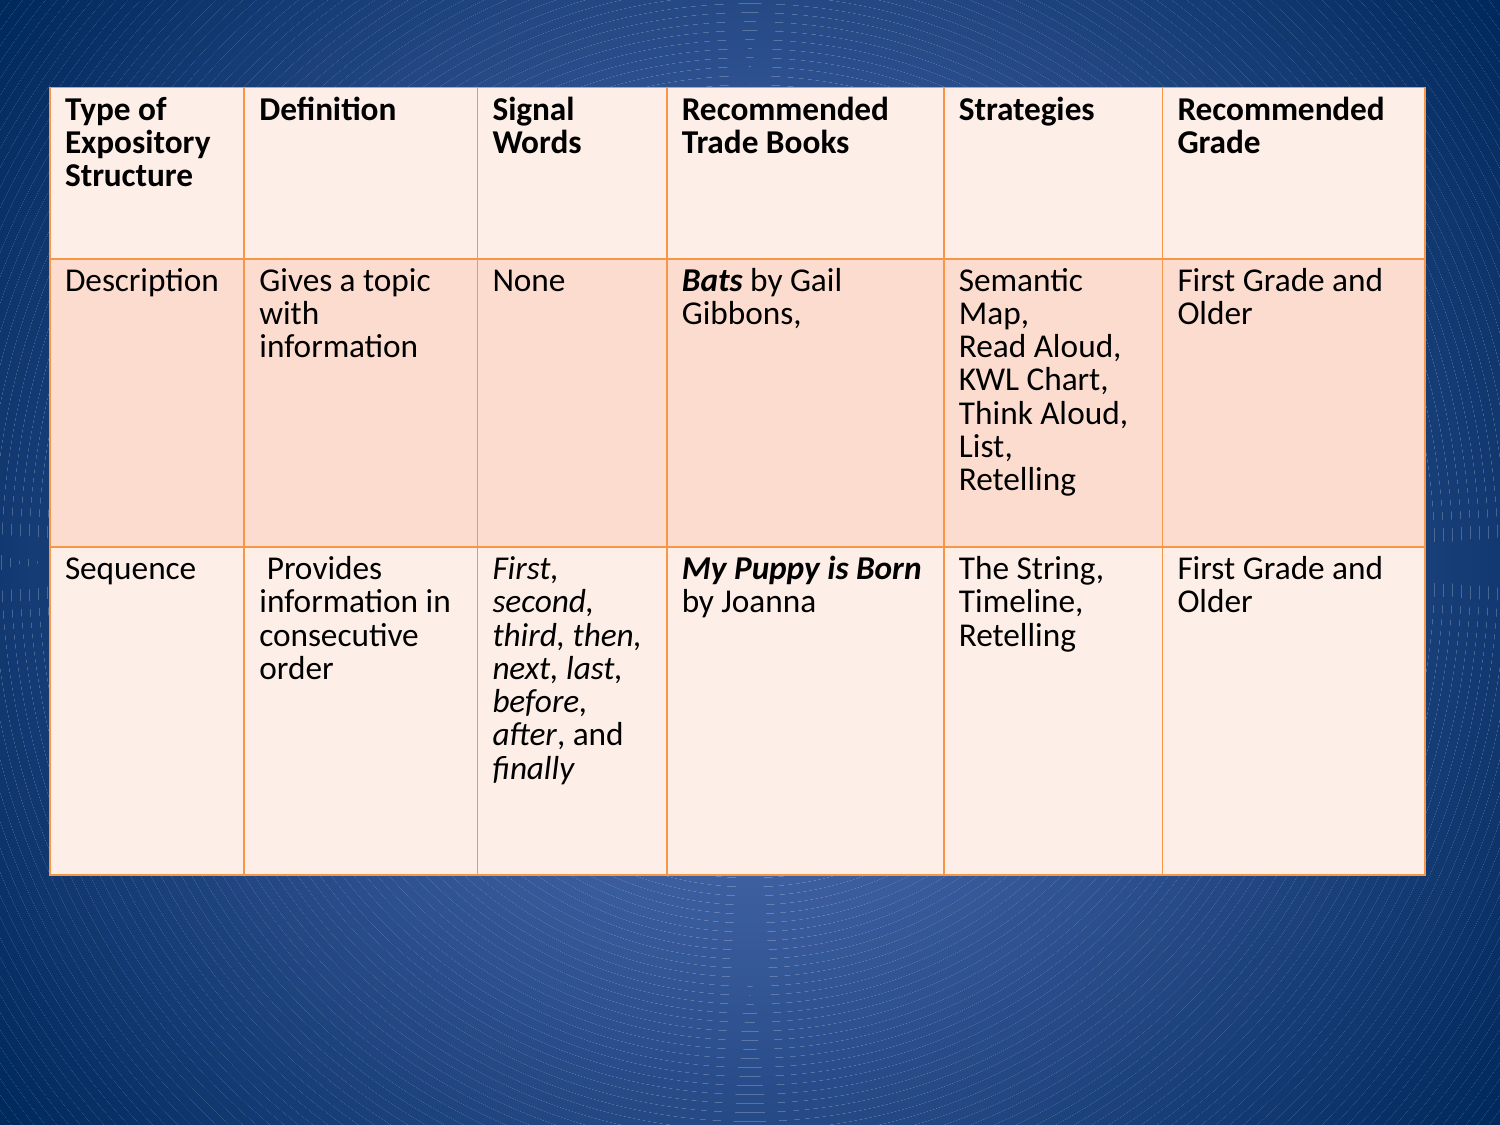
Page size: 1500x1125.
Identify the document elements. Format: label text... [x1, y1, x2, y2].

table_cell The String, Timeline, Retelling [945, 548, 1162, 874]
table_cell Provides information in consecutive order [245, 548, 477, 874]
table_cell Description [51, 260, 243, 546]
table_cell My Puppy is Born by Joanna [668, 548, 943, 874]
table_cell Gives a topic with information [245, 260, 477, 546]
table_cell First, second, third, then, next, last, before, after, and finally [478, 548, 666, 874]
table_header Recommended Grade [1163, 88, 1424, 258]
table_cell Bats by Gail Gibbons, [668, 260, 943, 546]
table_cell Sequence [51, 548, 243, 874]
table_header Signal Words [478, 88, 666, 258]
table_cell First Grade and Older [1163, 260, 1424, 546]
table_cell None [478, 260, 666, 546]
table_header Type of Expository Structure [51, 88, 243, 258]
table_header Recommended Trade Books [668, 88, 943, 258]
table_header Strategies [945, 88, 1162, 258]
table_cell Semantic Map, Read Aloud, KWL Chart, Think Aloud, List, Retelling [945, 260, 1162, 546]
table_header Definition [245, 88, 477, 258]
table_cell First Grade and Older [1163, 548, 1424, 874]
